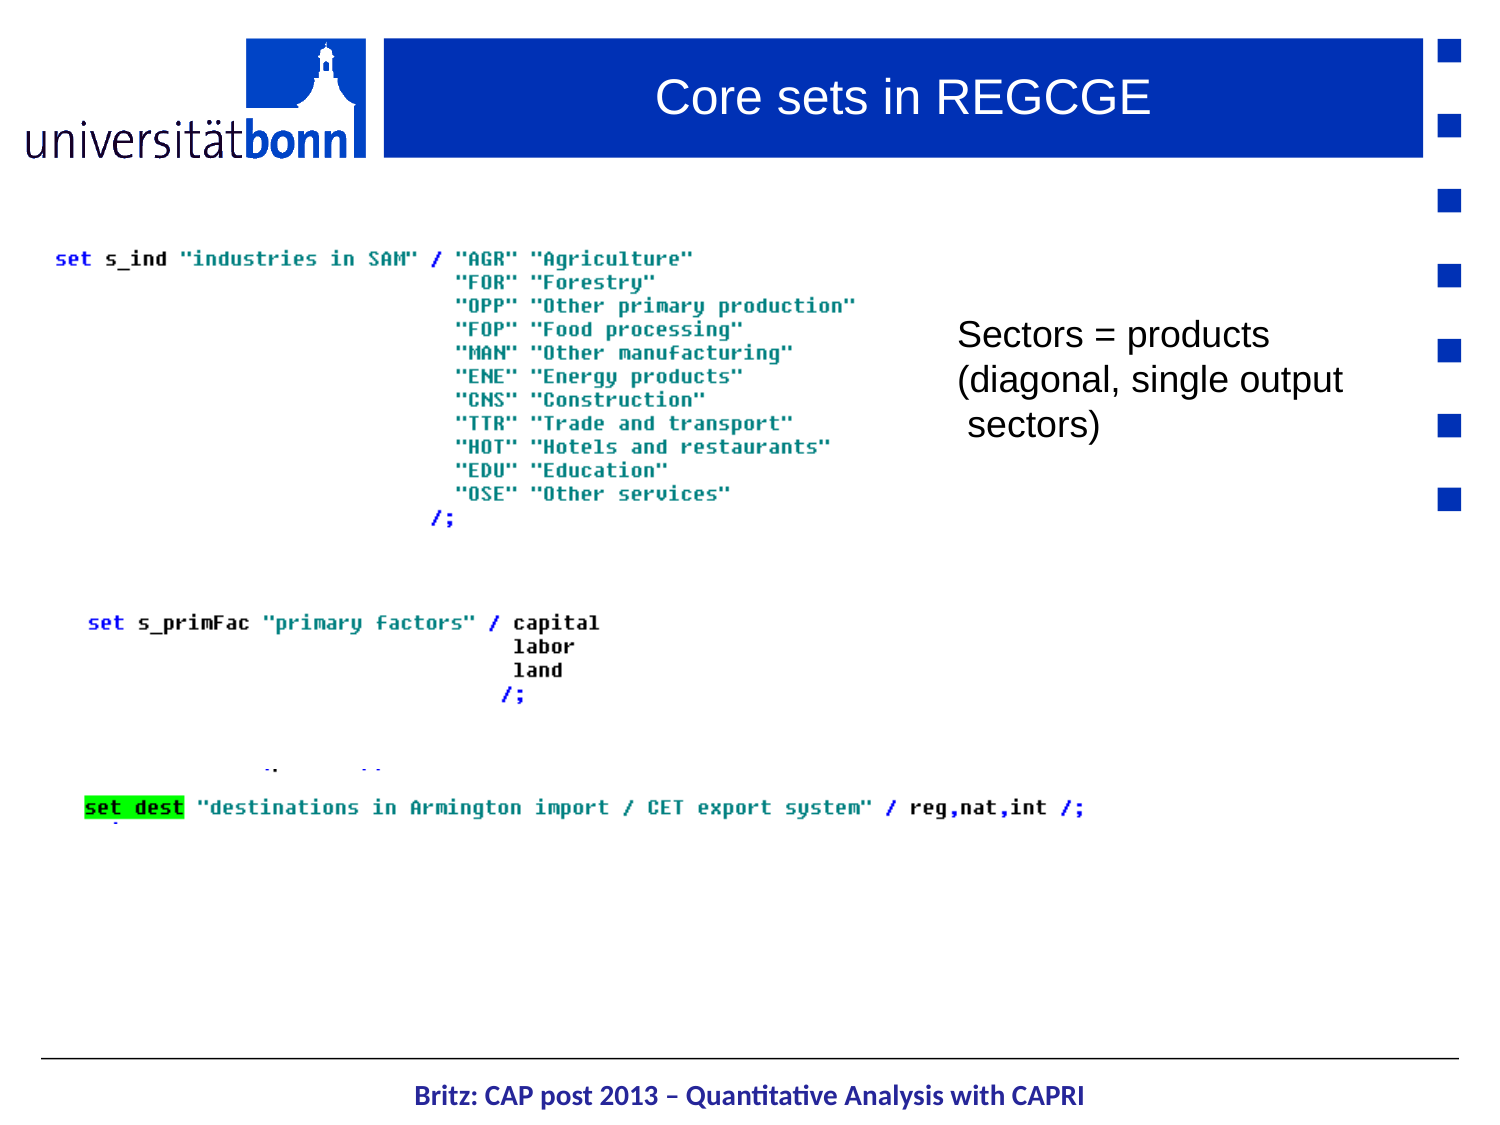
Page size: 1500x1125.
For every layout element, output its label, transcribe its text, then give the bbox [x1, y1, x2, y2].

picture [24, 36, 368, 160]
picture [69, 592, 666, 712]
picture [40, 233, 884, 537]
text_box Sectors = products (diagonal, single output sectors) [942, 302, 1359, 453]
picture [69, 768, 1094, 825]
title Core sets in REGCGE [383, 38, 1424, 158]
footer Britz: CAP post 2013 – Quantitative Analysis with CAPRI [40, 1070, 1460, 1107]
